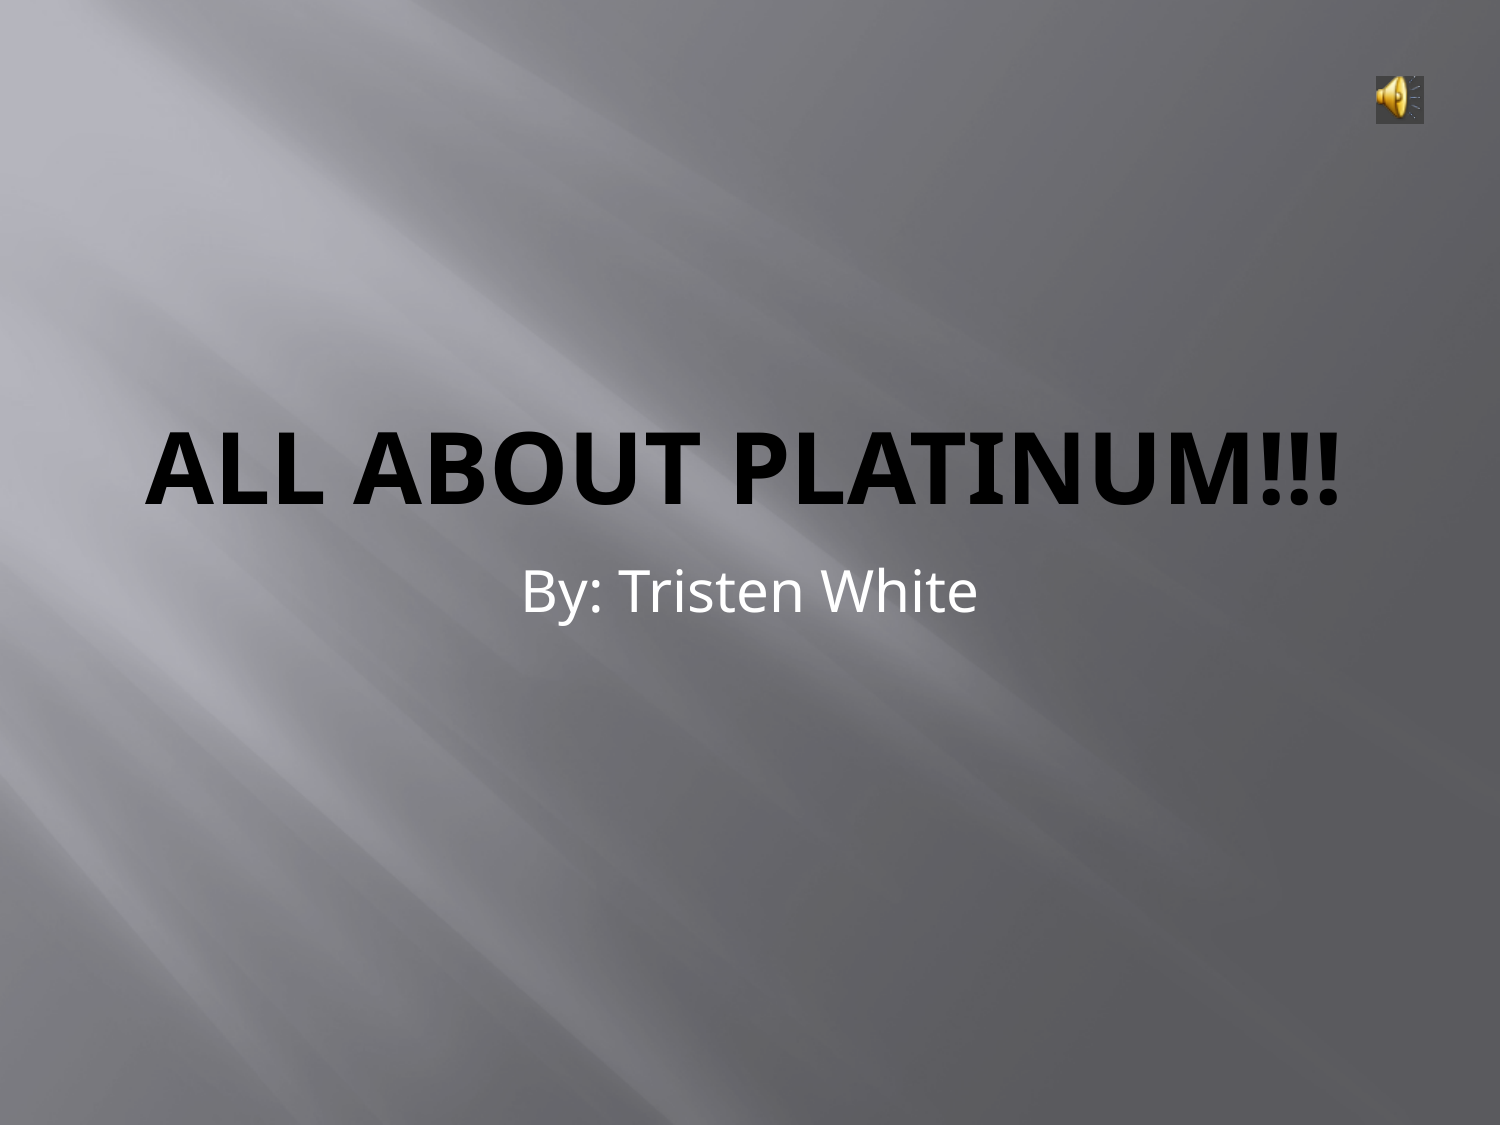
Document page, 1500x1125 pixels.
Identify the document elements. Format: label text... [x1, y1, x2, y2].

subtitle By: Tristen White [225, 546, 1275, 834]
title All About Platinum!!! [69, 224, 1420, 525]
picture [1374, 74, 1426, 126]
